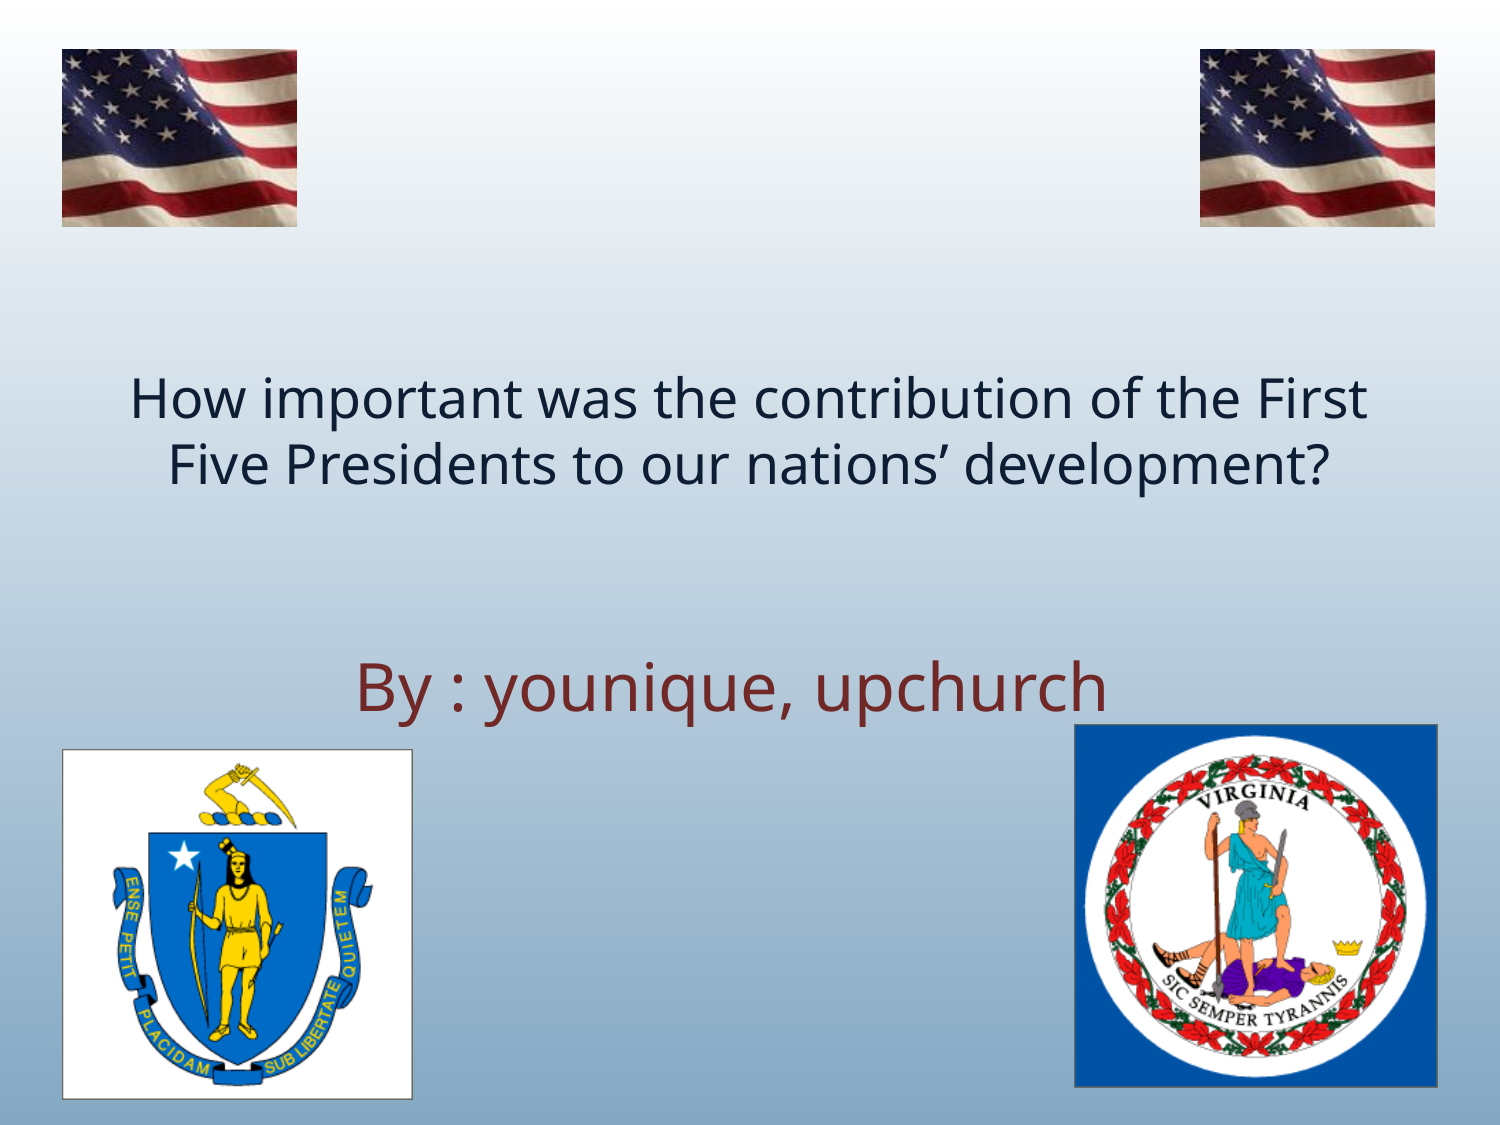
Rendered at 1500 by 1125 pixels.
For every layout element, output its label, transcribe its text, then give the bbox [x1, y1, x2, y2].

picture [62, 49, 297, 227]
picture [62, 749, 413, 1100]
picture [1074, 724, 1438, 1088]
picture [1199, 49, 1435, 227]
subtitle By : younique, upchurch [225, 637, 1275, 925]
title How important was the contribution of the First Five Presidents to our nations’ development? [112, 349, 1388, 591]
